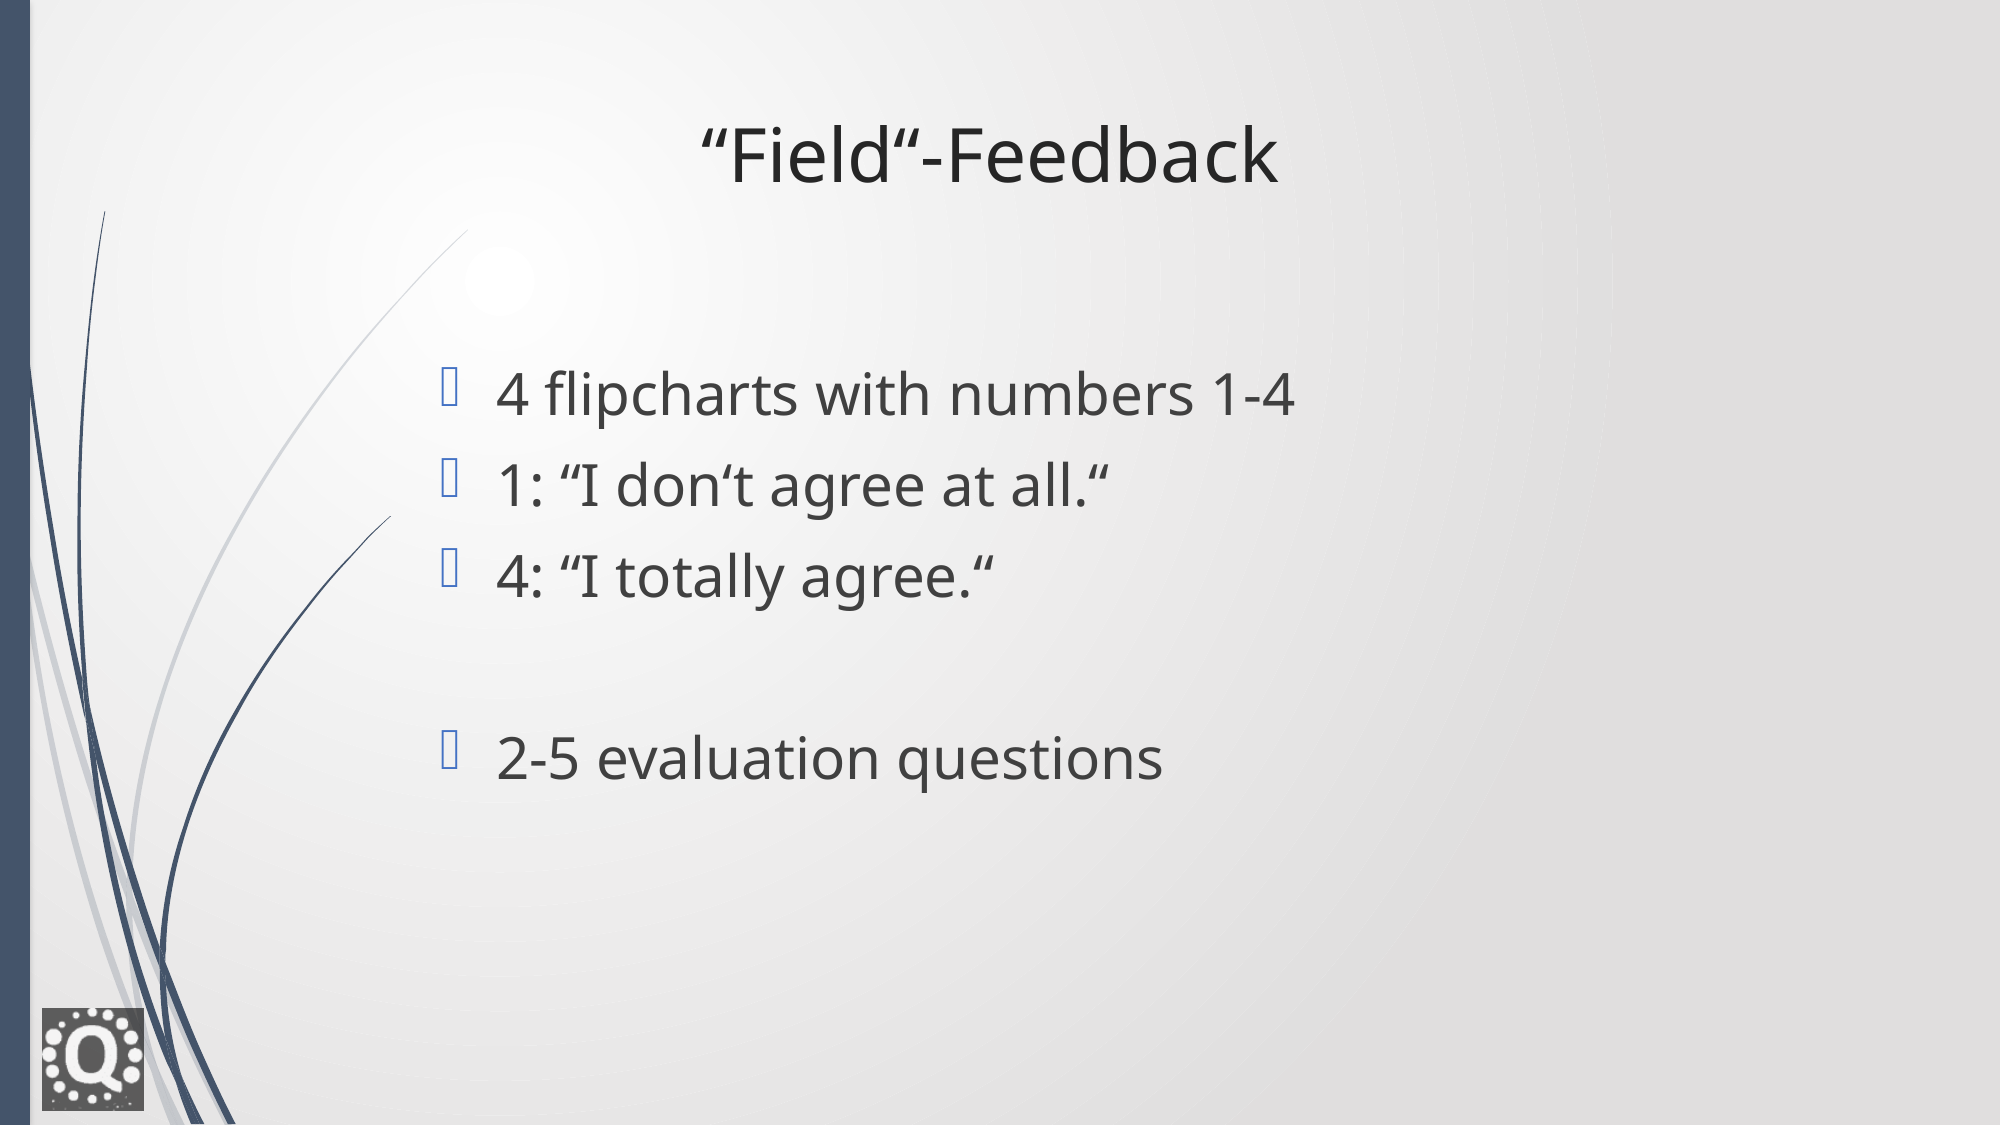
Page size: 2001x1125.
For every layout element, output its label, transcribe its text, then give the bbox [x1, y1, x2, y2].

list 4 flipcharts with numbers 1-4 1: “I don‘t agree at all.“ 4: “I totally agree.“ 2-5 evaluation questions [424, 350, 1888, 970]
picture [42, 1008, 144, 1111]
title “Field“-Feedback [269, 99, 1731, 310]
